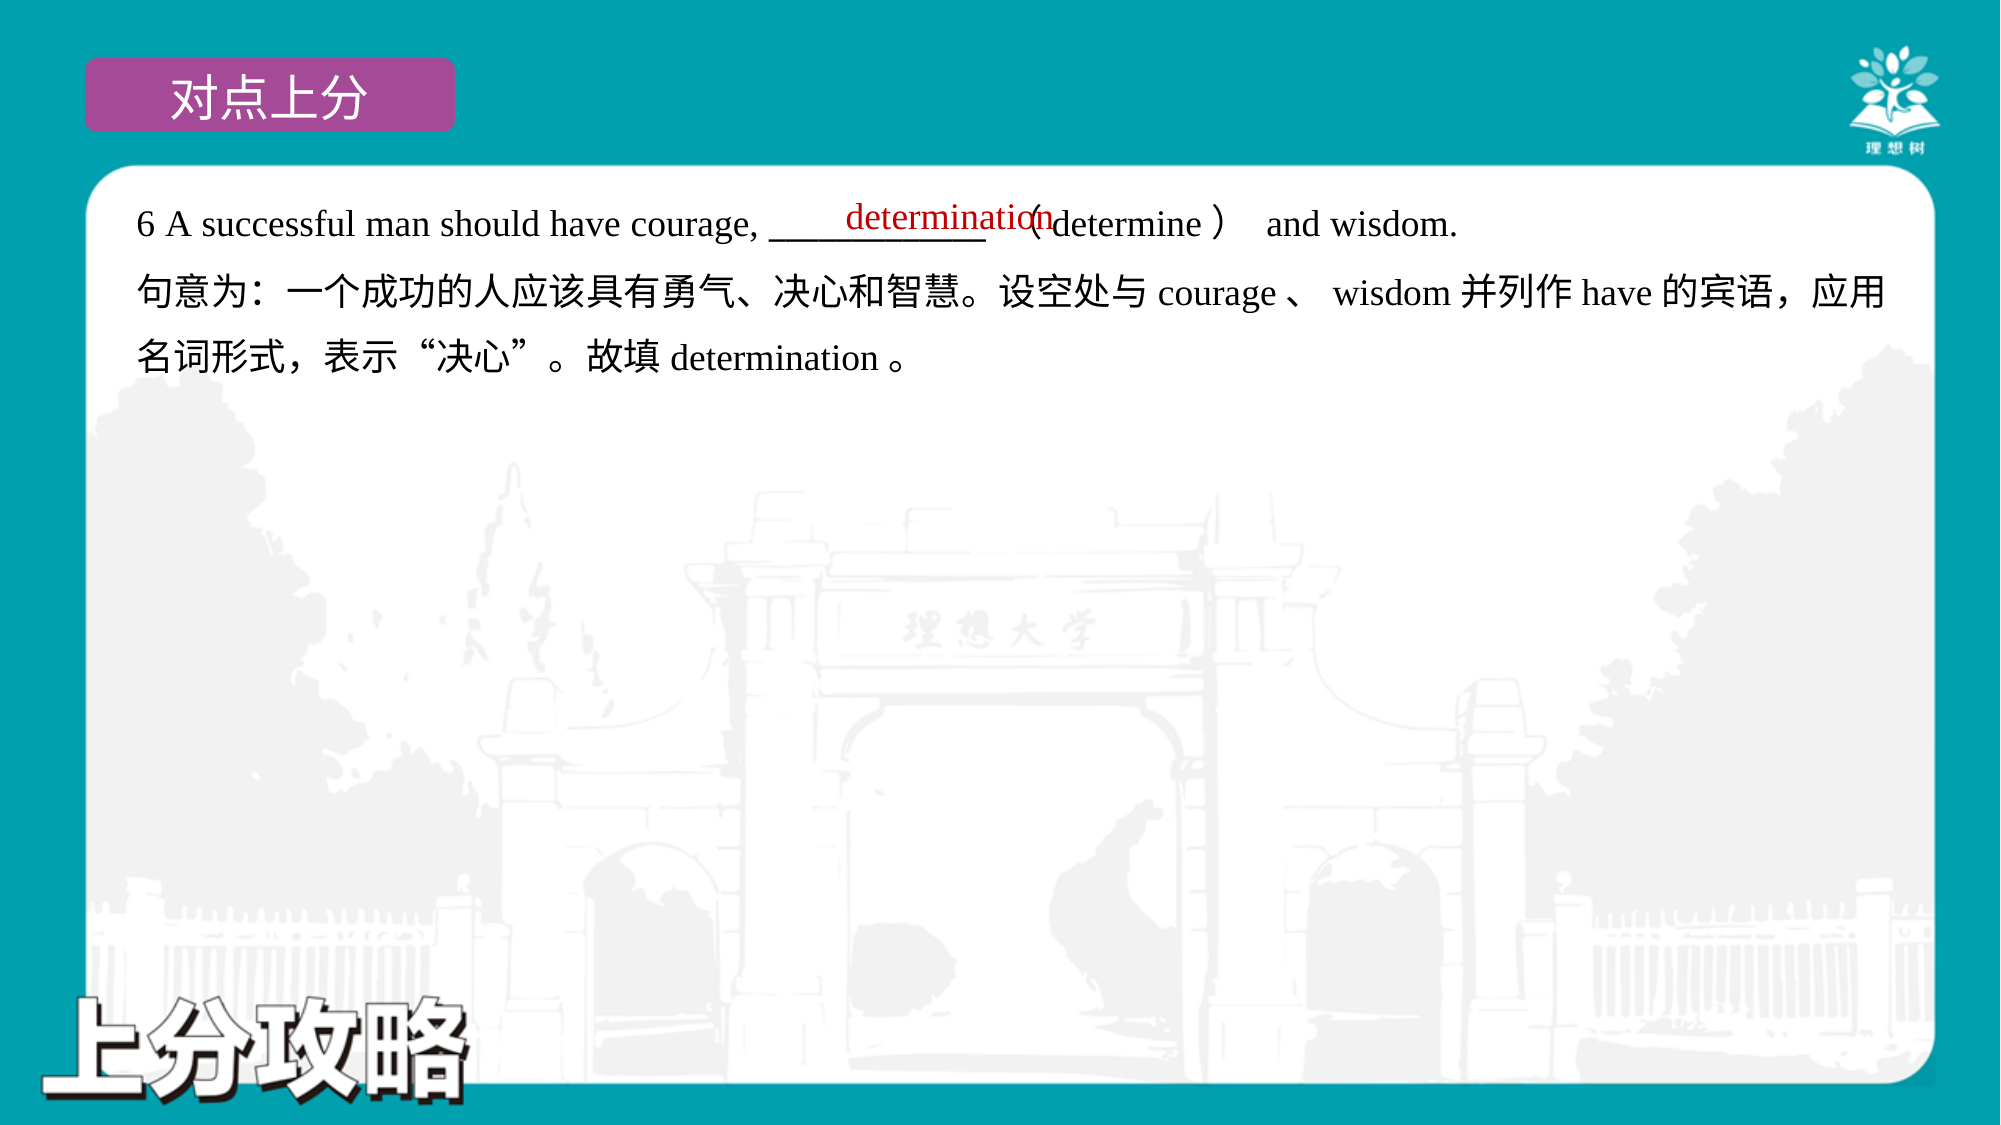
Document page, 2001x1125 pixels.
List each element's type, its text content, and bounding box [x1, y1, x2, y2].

picture [0, 0, 2000, 1125]
text_box determination [832, 170, 1068, 230]
text_box 6 A successful man should have courage, _____________ （determine） and wisdom. [136, 176, 1865, 237]
text_box 句意为：一个成功的人应该具有勇气、决心和智慧。设空处与courage、wisdom并列作have的宾语，应用 名词形式，表示“决心”。故填determination。 [136, 244, 1865, 372]
